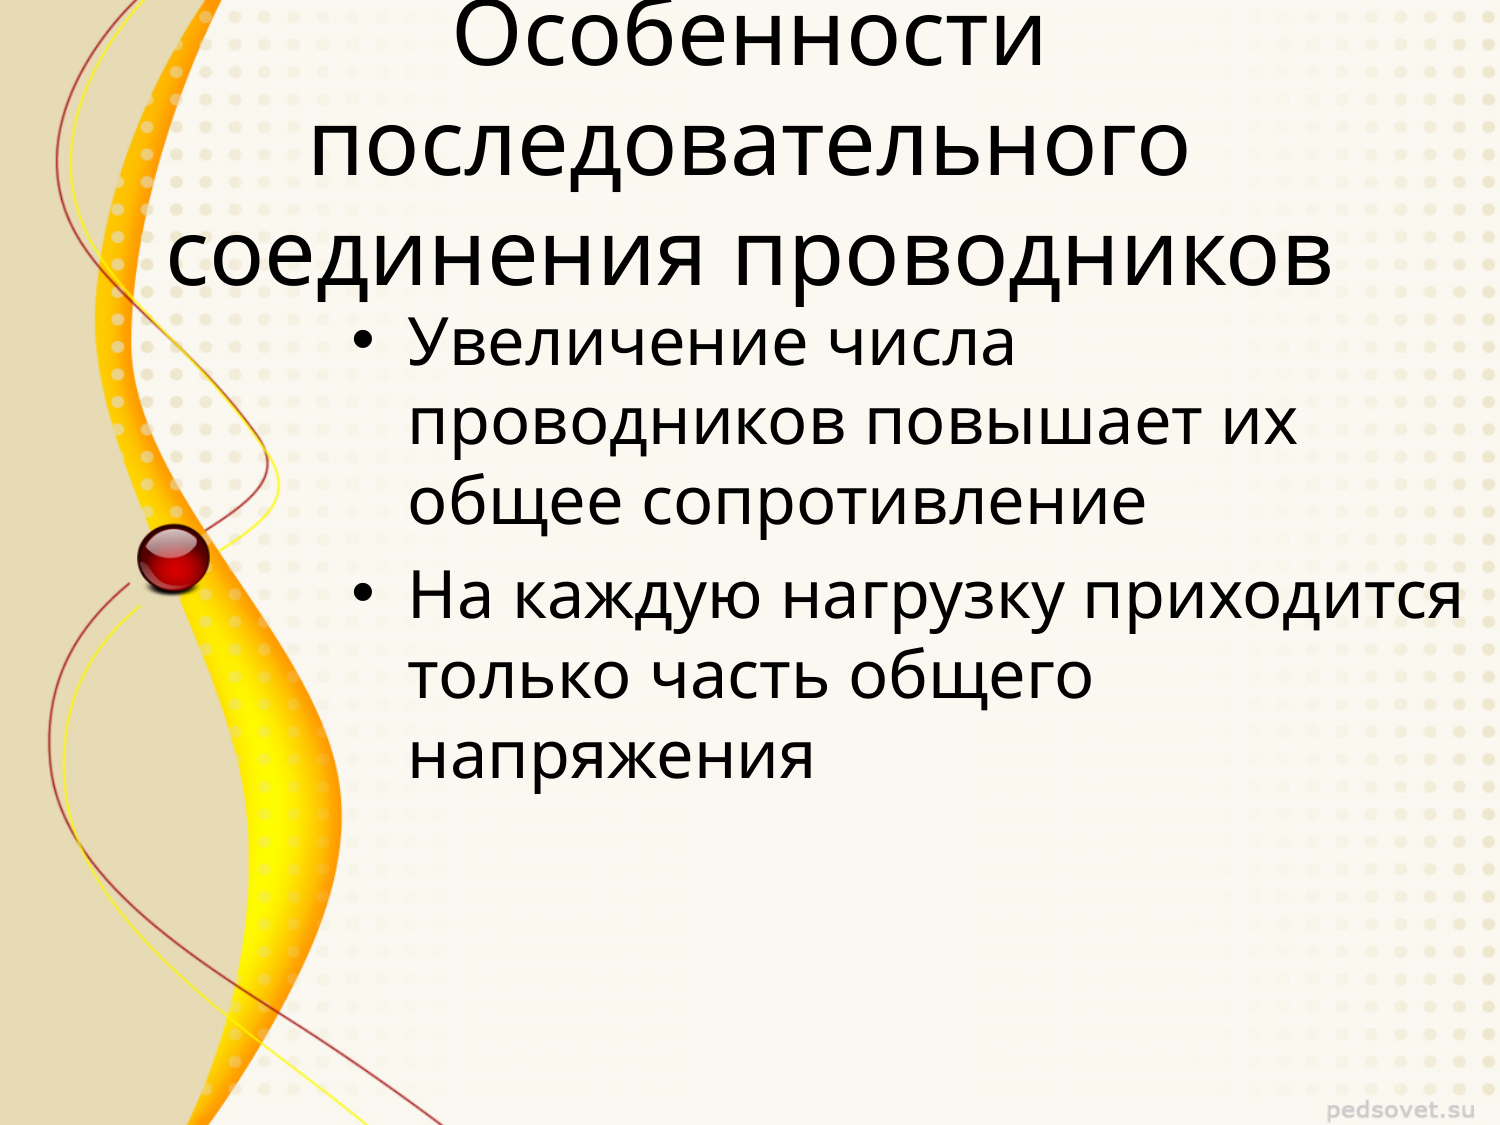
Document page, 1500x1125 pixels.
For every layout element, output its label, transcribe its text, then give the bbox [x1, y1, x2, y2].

picture [0, 0, 1500, 1125]
list Увеличение числа проводников повышает их общее сопротивление На каждую нагрузку приходится только часть общего напряжения [336, 290, 1483, 1106]
title Особенности последовательного соединения проводников [75, 45, 1425, 233]
